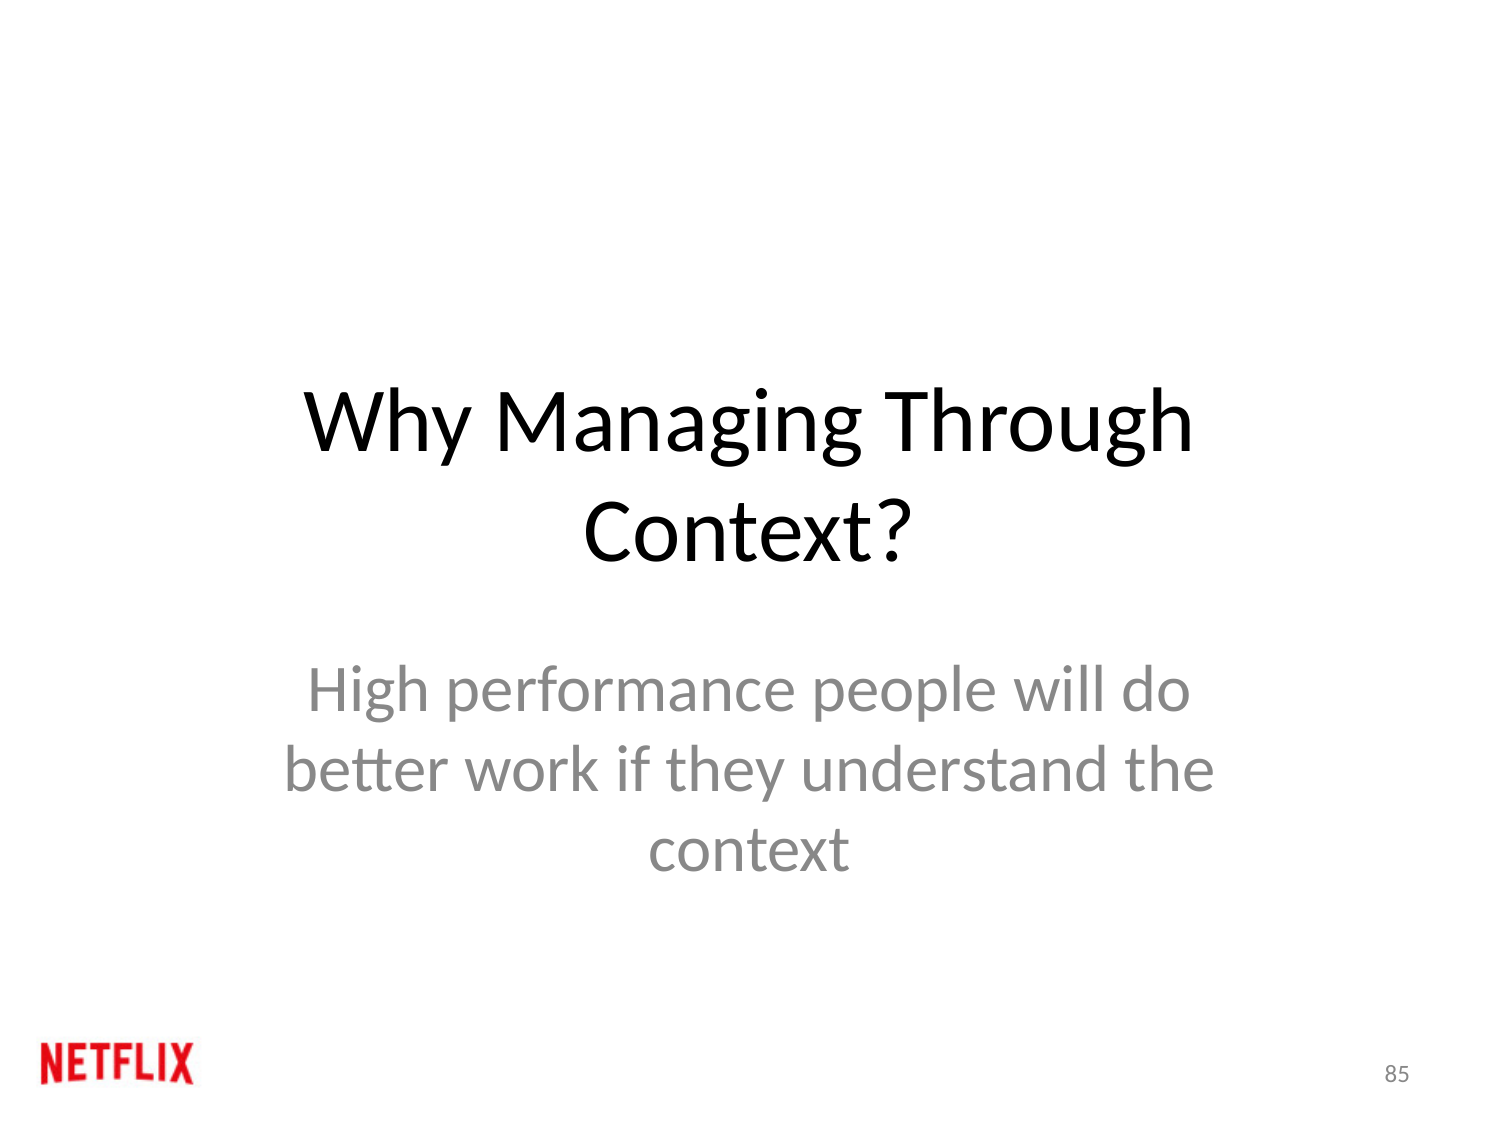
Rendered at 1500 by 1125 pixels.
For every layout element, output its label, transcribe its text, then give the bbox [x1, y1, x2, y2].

subtitle High performance people will do better work if they understand the context [225, 637, 1275, 925]
slide_number ‹#› [1074, 1042, 1425, 1103]
title Why Managing Through Context? [112, 349, 1388, 591]
picture [24, 1024, 211, 1104]
